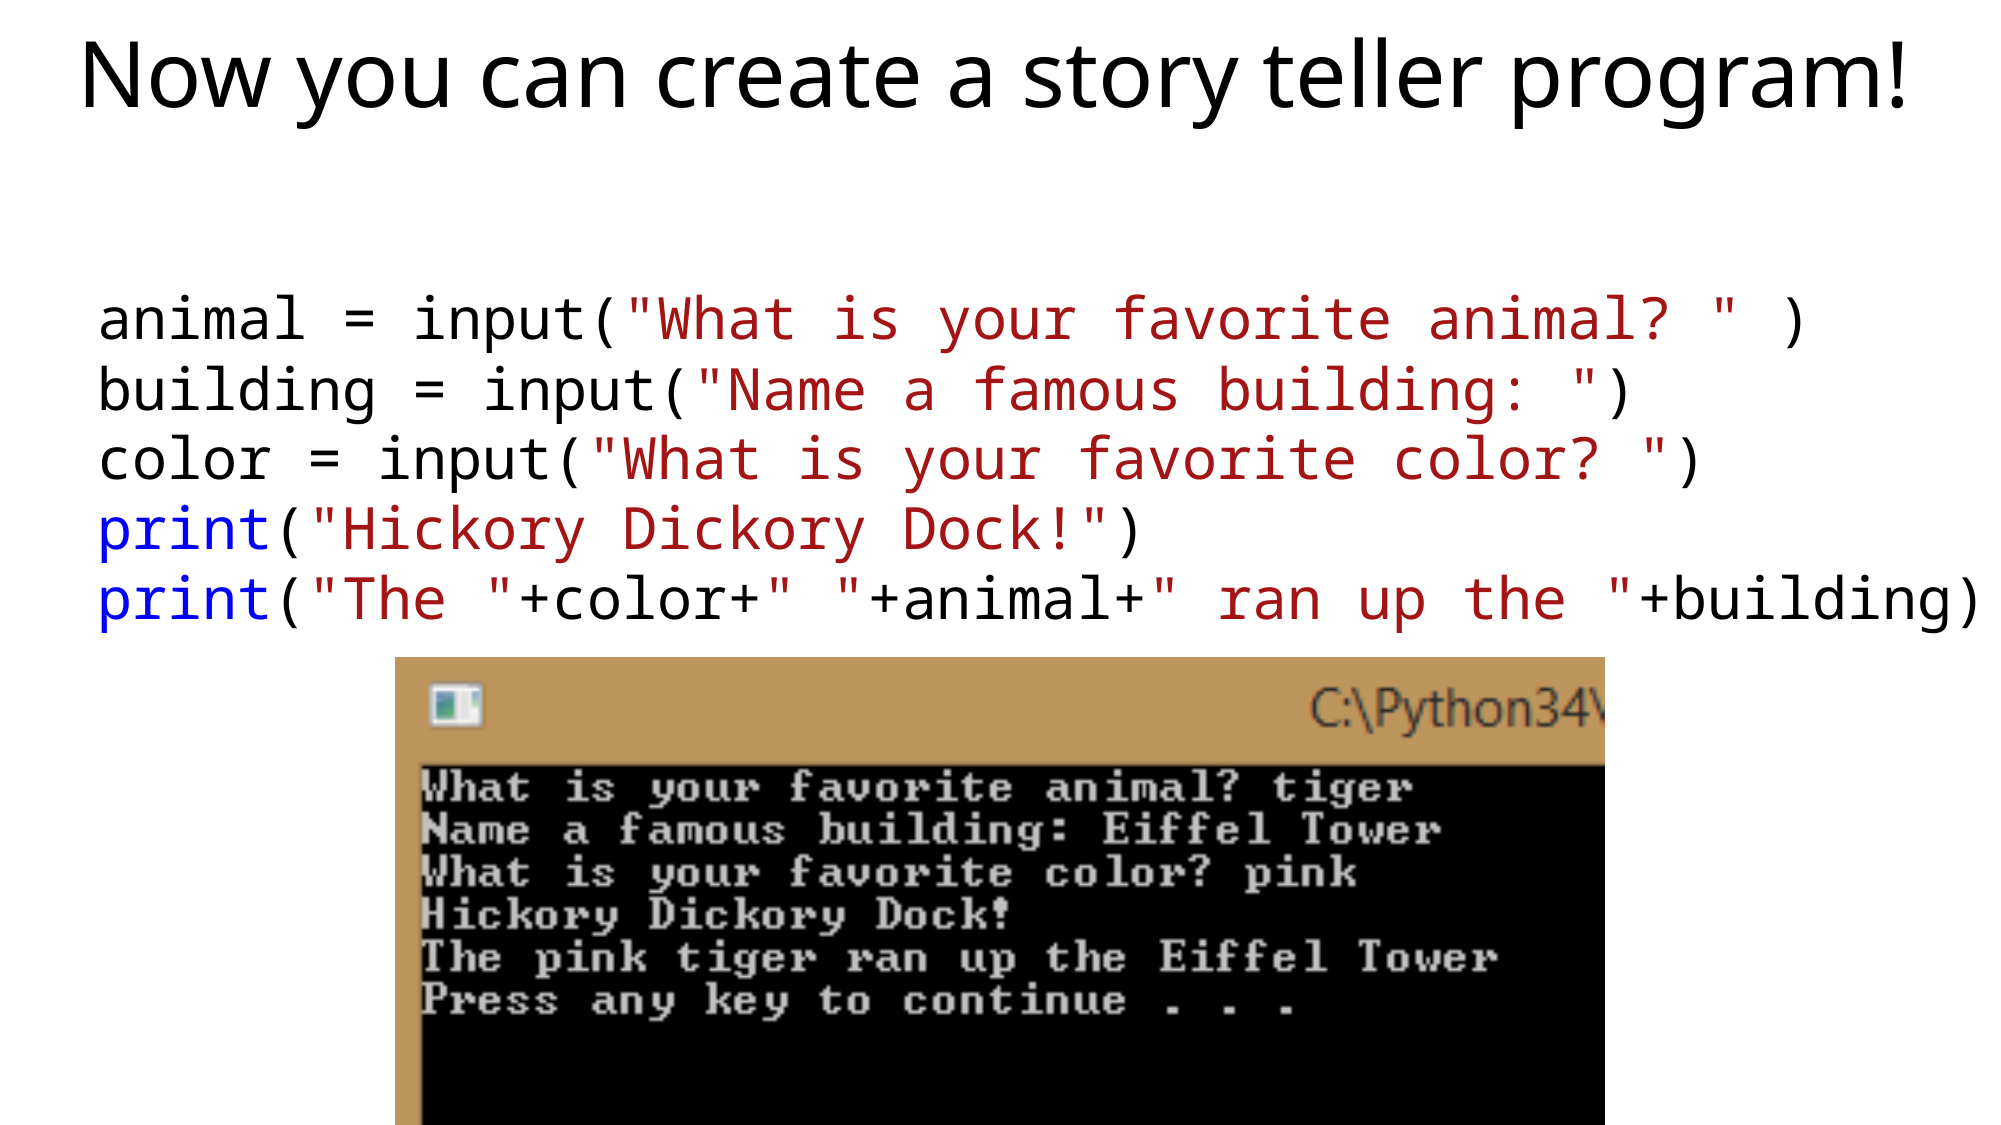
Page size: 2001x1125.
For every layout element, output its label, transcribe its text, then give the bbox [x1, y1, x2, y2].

picture [395, 656, 1605, 1125]
title Now you can create a story teller program! [62, 29, 1953, 205]
text_box animal = input("What is your favorite animal? " ) building = input("Name a famous building: ") color = input("What is your favorite color? ") print("Hickory Dickory Dock!") print("The "+color+" "+animal+" ran up the "+building) [82, 274, 2000, 639]
